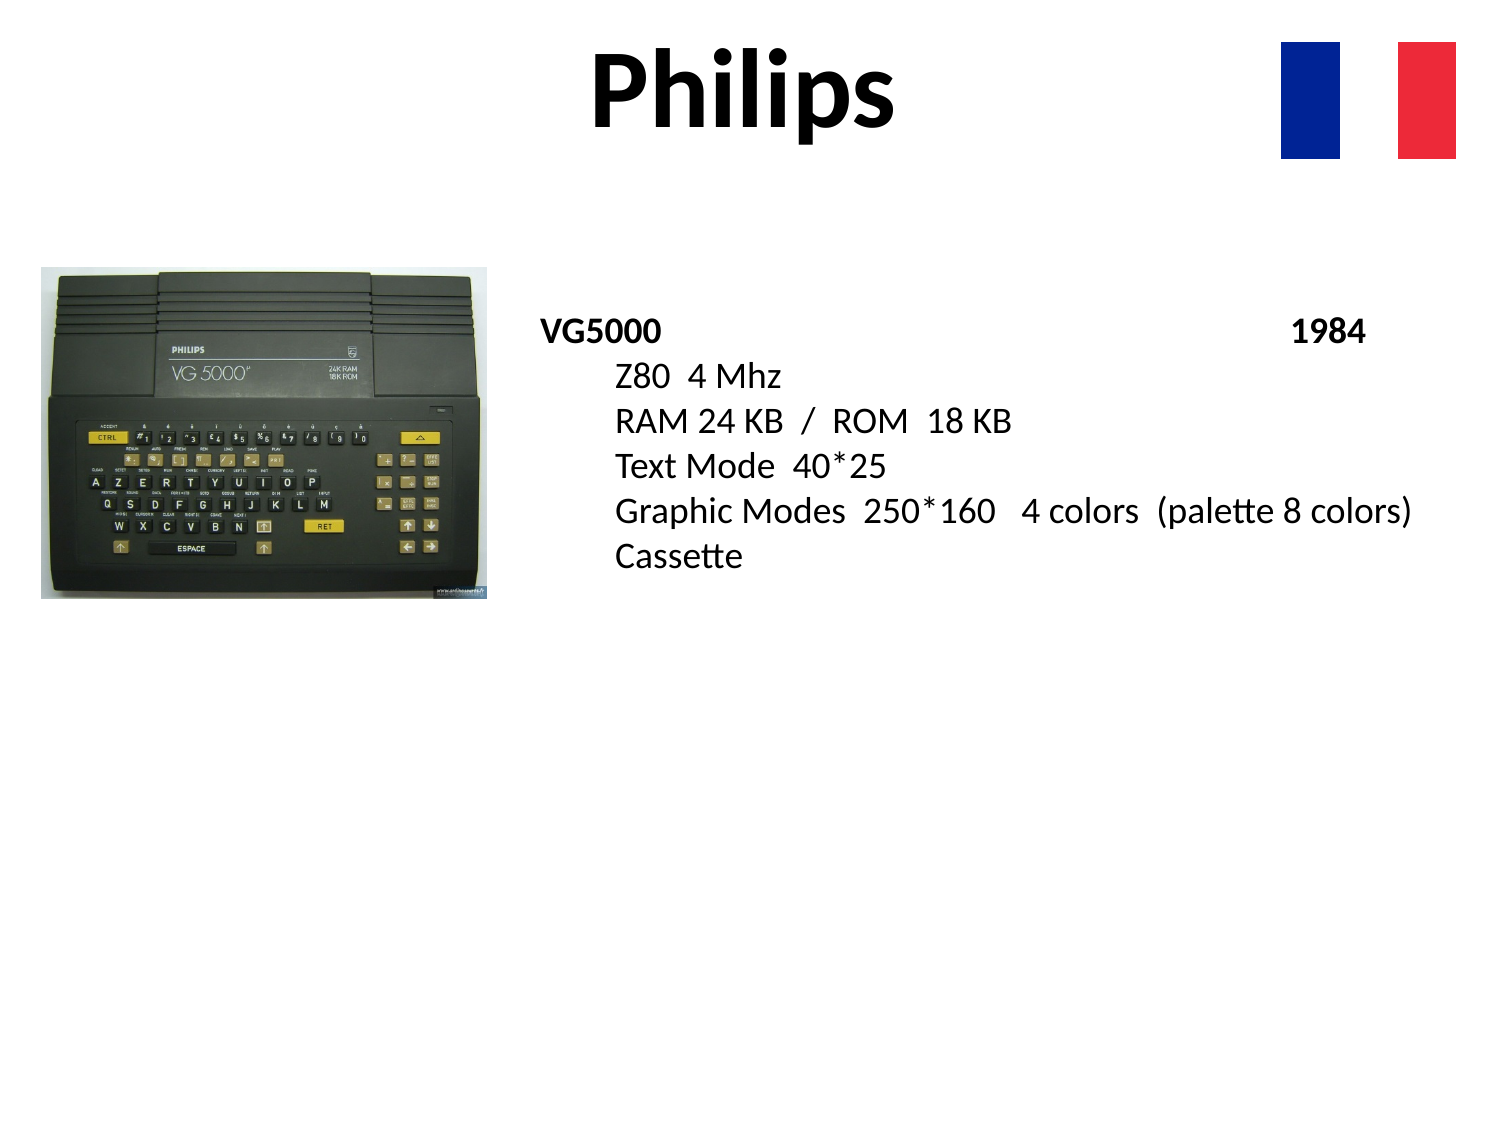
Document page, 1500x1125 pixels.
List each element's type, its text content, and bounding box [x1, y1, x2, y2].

picture [41, 266, 488, 599]
picture [1281, 42, 1456, 160]
text_box VG5000 1984 Z80 4 Mhz RAM 24 KB / ROM 18 KB Text Mode 40*25 Graphic Modes 250*160 4 colors (palette 8 colors) Cassette [525, 298, 1483, 583]
text_box Philips [574, 7, 913, 157]
